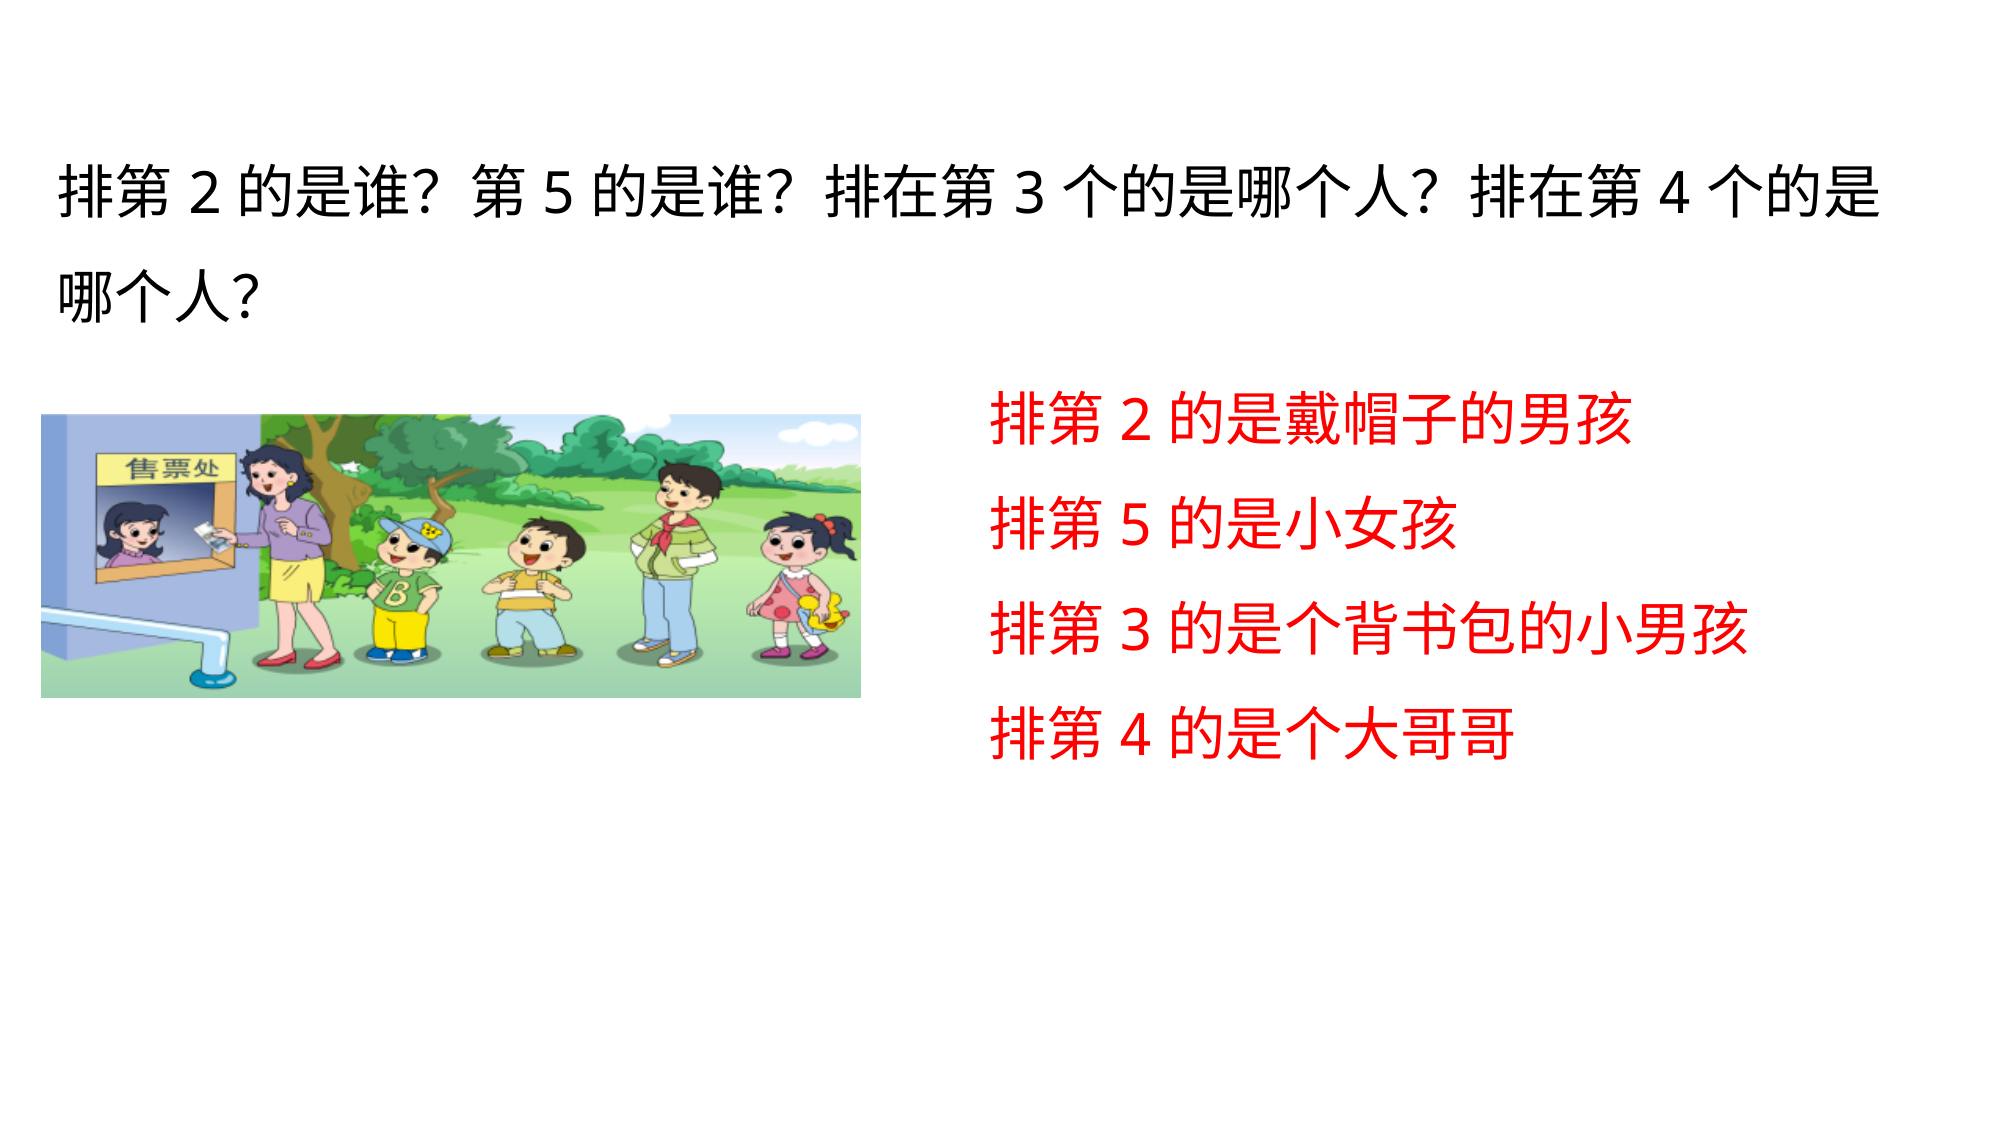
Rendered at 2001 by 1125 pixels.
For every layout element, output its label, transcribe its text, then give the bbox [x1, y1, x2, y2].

text_box 排第2的是谁？第5的是谁？排在第3个的是哪个人？排在第4个的是哪个人？ [41, 112, 1929, 338]
text_box 排第2的是戴帽子的男孩 排第5的是小女孩 排第3的是个背书包的小男孩 排第4的是个大哥哥 [929, 339, 2000, 775]
picture [41, 414, 861, 698]
